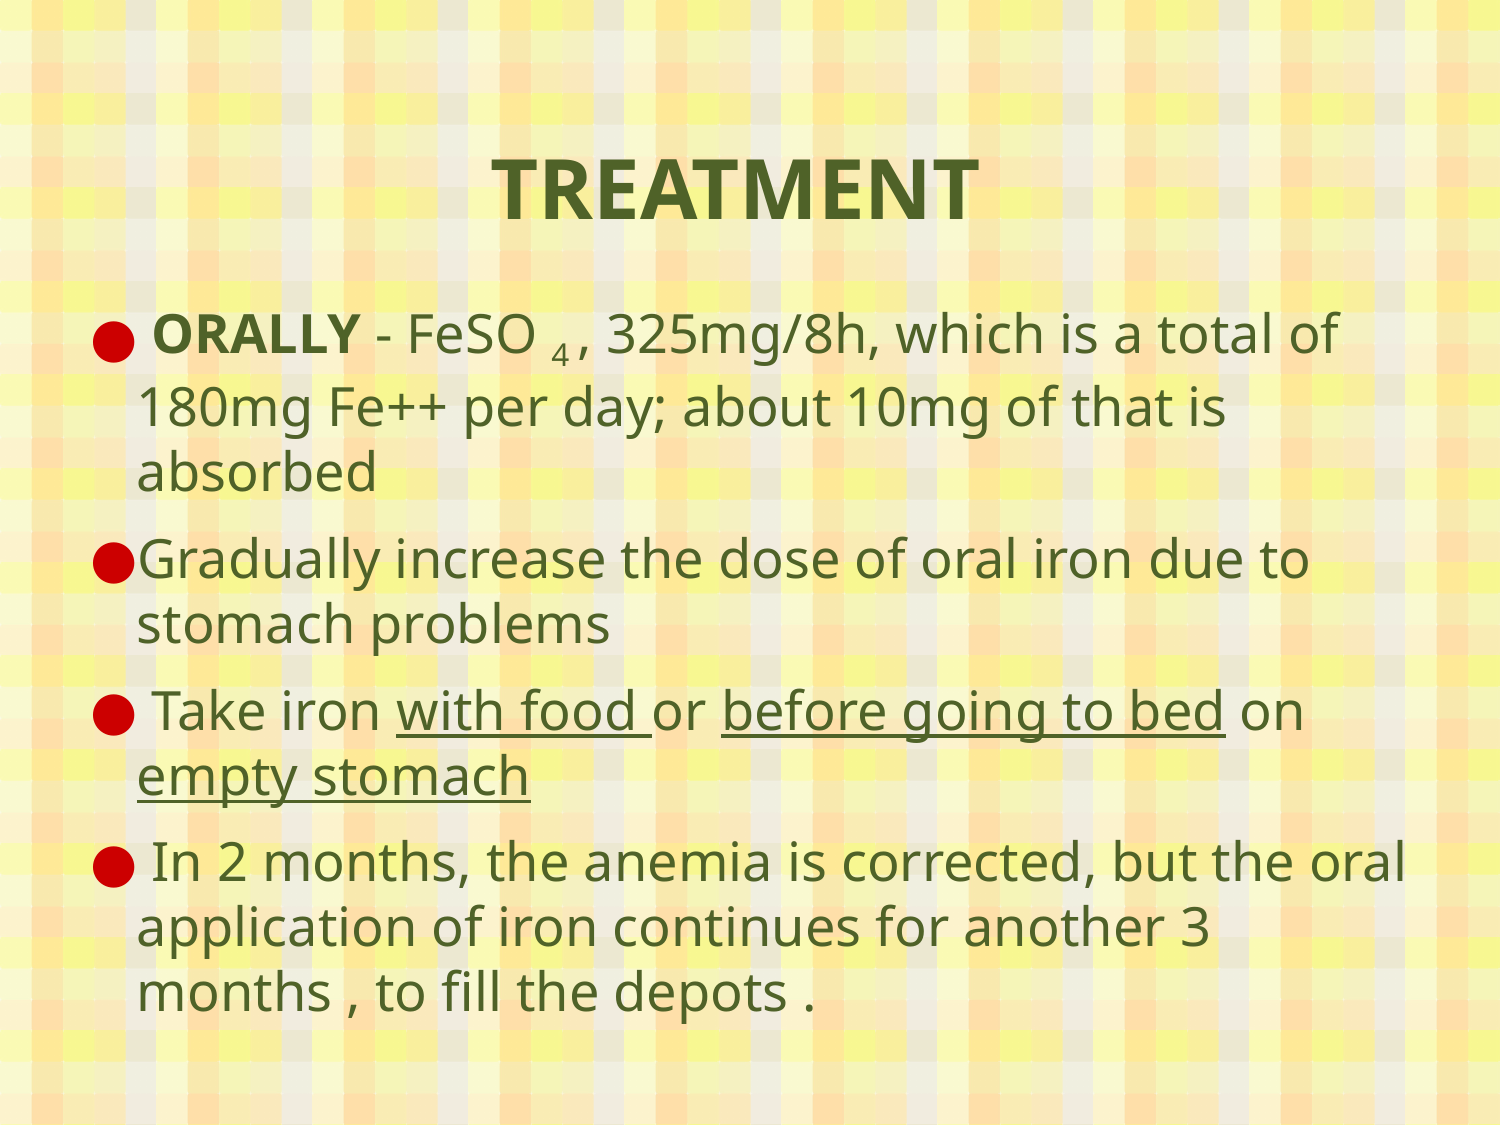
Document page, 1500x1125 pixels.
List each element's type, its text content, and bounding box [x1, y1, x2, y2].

text_box [70, 105, 1454, 187]
subtitle TREATMENT ORALLY - FeSO 4 , 325mg/8h, which is a total of 180mg Fe++ per day; about 10mg of that is absorbed Gradually increase the dose of oral iron due to stomach problems Take iron with food or before going to bed on empty stomach In 2 months, the anemia is corrected, but the oral application of iron continues for another 3 months , to fill the depots . [0, 128, 1454, 328]
